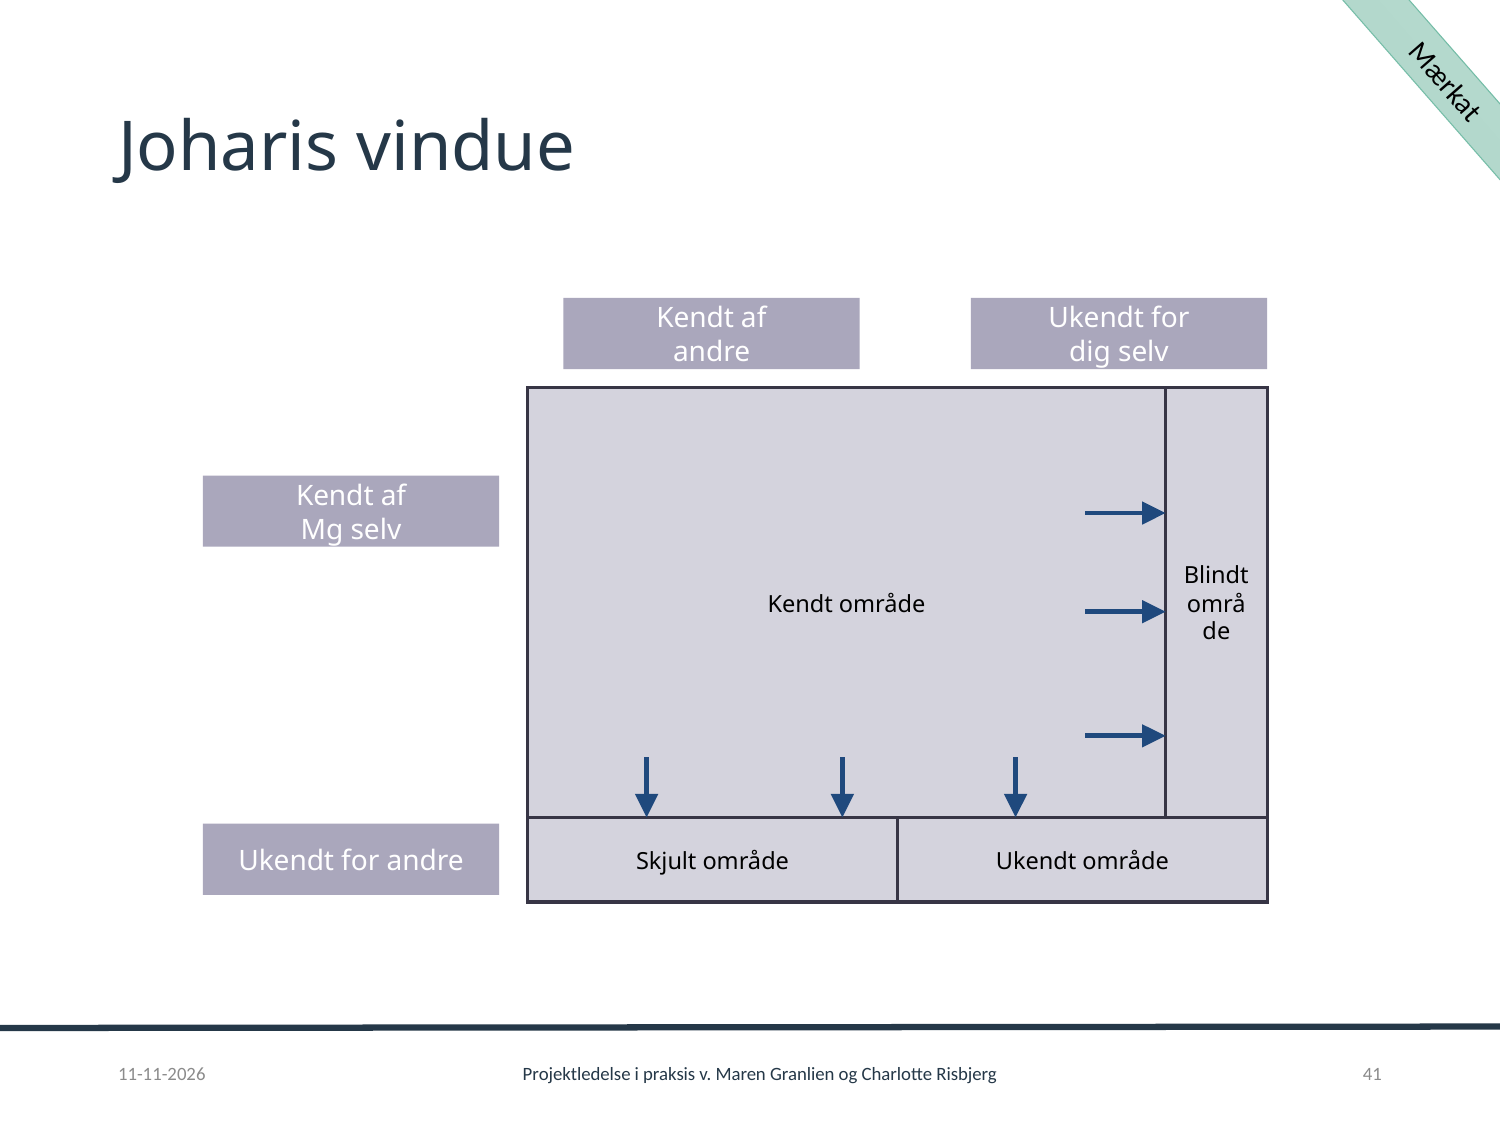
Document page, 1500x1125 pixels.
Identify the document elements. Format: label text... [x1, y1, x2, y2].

text_box Ukendt for andre [202, 823, 500, 895]
text_box Kendt af Mg selv [202, 475, 500, 547]
text_box Ukendt område [897, 817, 1268, 902]
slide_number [103, 1042, 252, 1103]
text_box Blindt område [1165, 387, 1268, 818]
text_box Skjult område [527, 817, 897, 902]
footer Projektledelse i praksis v. Maren Granlien og Charlotte Risbjerg [265, 1042, 1254, 1103]
text_box Kendt af andre [563, 297, 860, 370]
text_box Ukendt for dig selv [970, 297, 1268, 370]
text_box Mærkat [1342, 0, 1500, 181]
slide_number 41 [1281, 1042, 1397, 1103]
title Joharis vindue [103, 39, 1397, 257]
text_box Kendt område [527, 387, 1165, 817]
